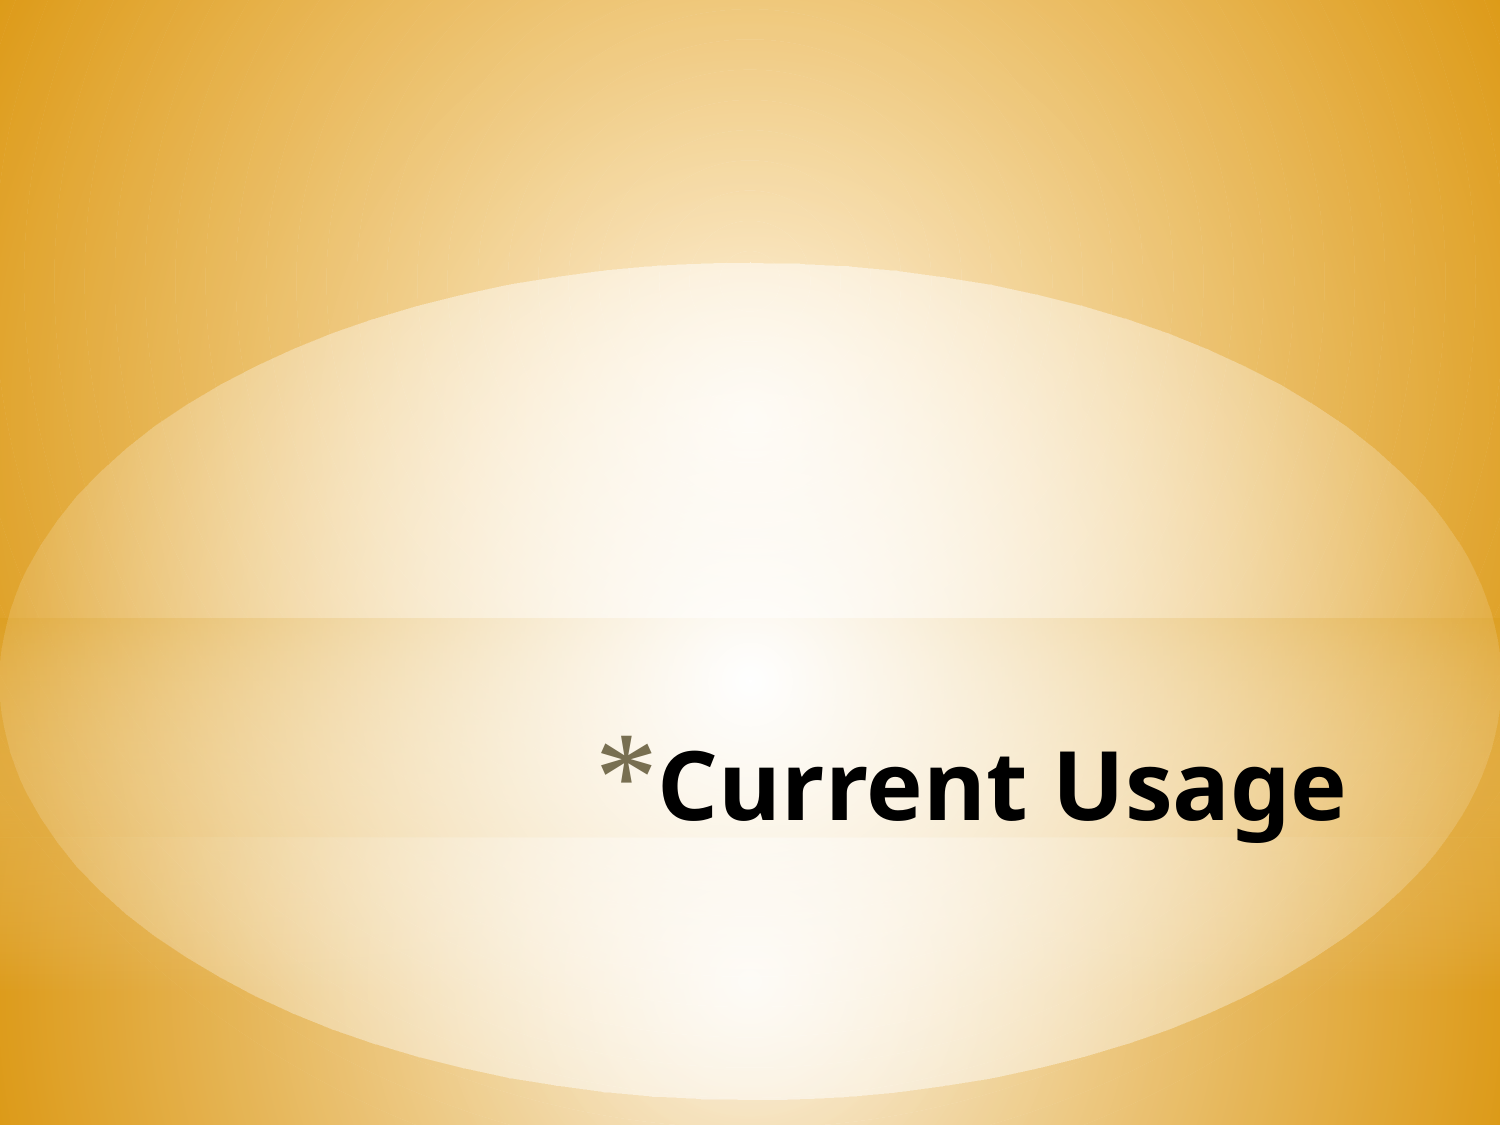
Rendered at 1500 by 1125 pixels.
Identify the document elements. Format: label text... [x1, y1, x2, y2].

title Current Usage [294, 717, 1363, 905]
